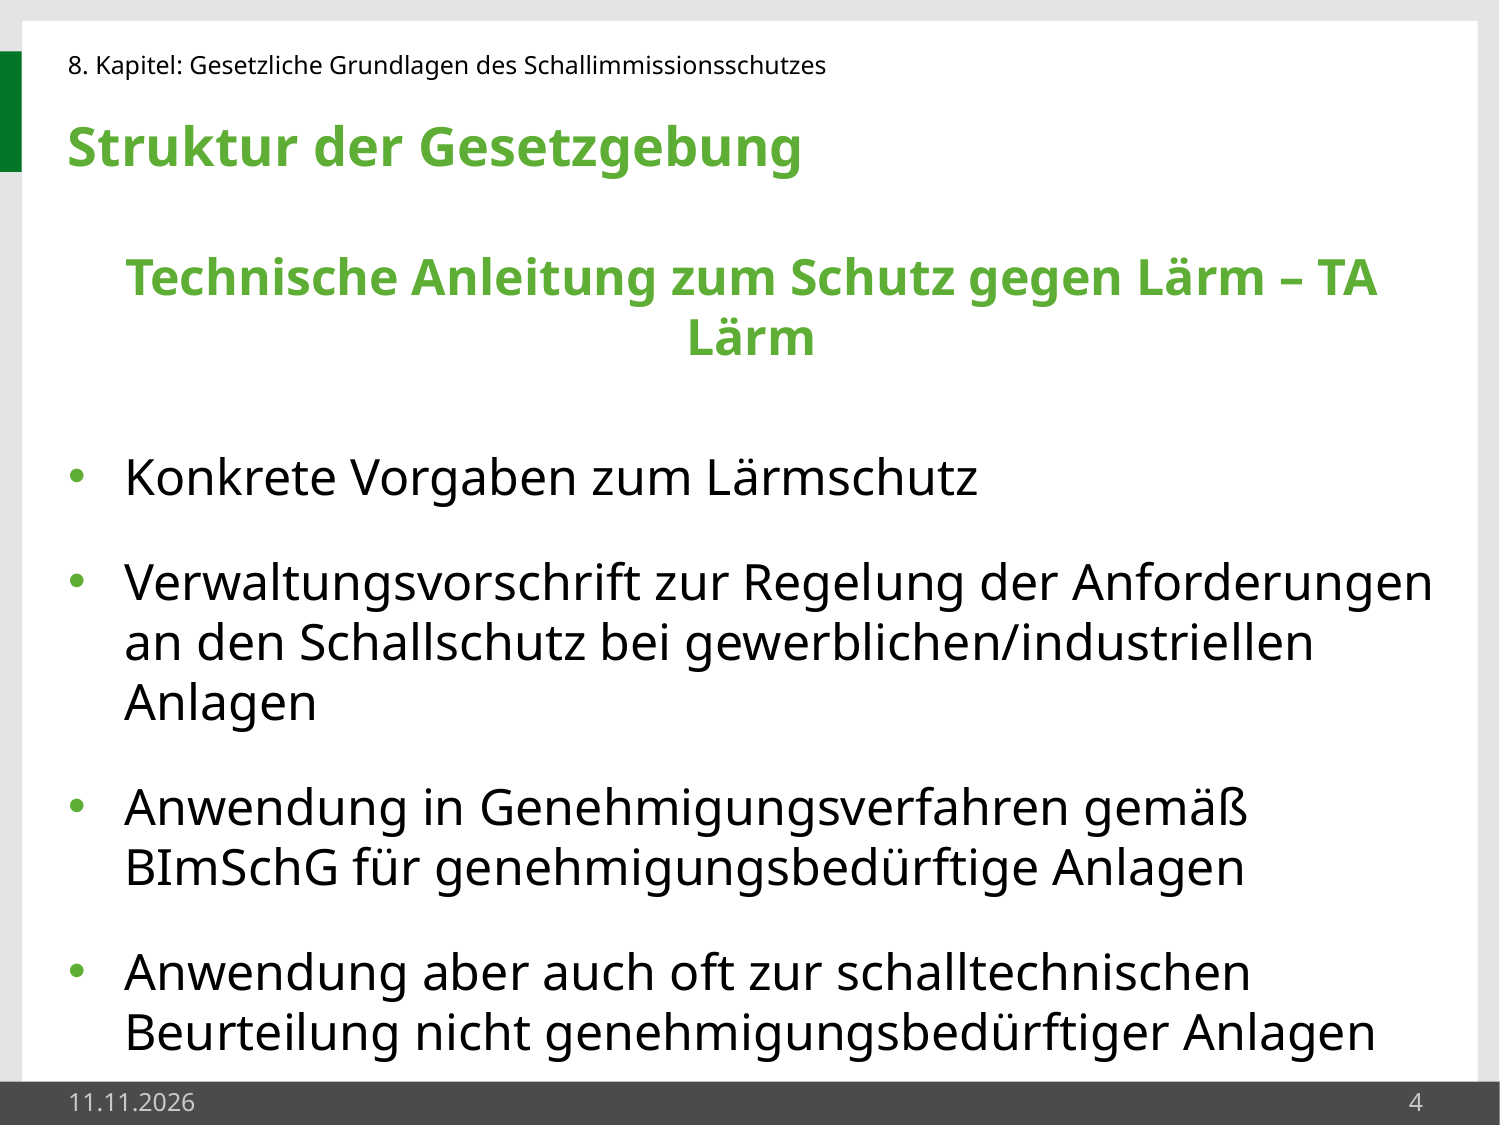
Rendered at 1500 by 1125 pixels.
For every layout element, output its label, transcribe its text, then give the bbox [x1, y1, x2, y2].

list Technische Anleitung zum Schutz gegen Lärm – TA Lärm Konkrete Vorgaben zum Lärmschutz Verwaltungsvorschrift zur Regelung der Anforderungen an den Schallschutz bei gewerblichen/industriellen Anlagen Anwendung in Genehmigungsverfahren gemäß BImSchG für genehmigungsbedürftige Anlagen Anwendung aber auch oft zur schalltechnischen Beurteilung nicht genehmigungsbedürftiger Anlagen [68, 245, 1436, 1047]
title Struktur der Gesetzgebung [67, 77, 1427, 178]
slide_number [68, 1082, 231, 1125]
slide_number 4 [1331, 1082, 1423, 1125]
